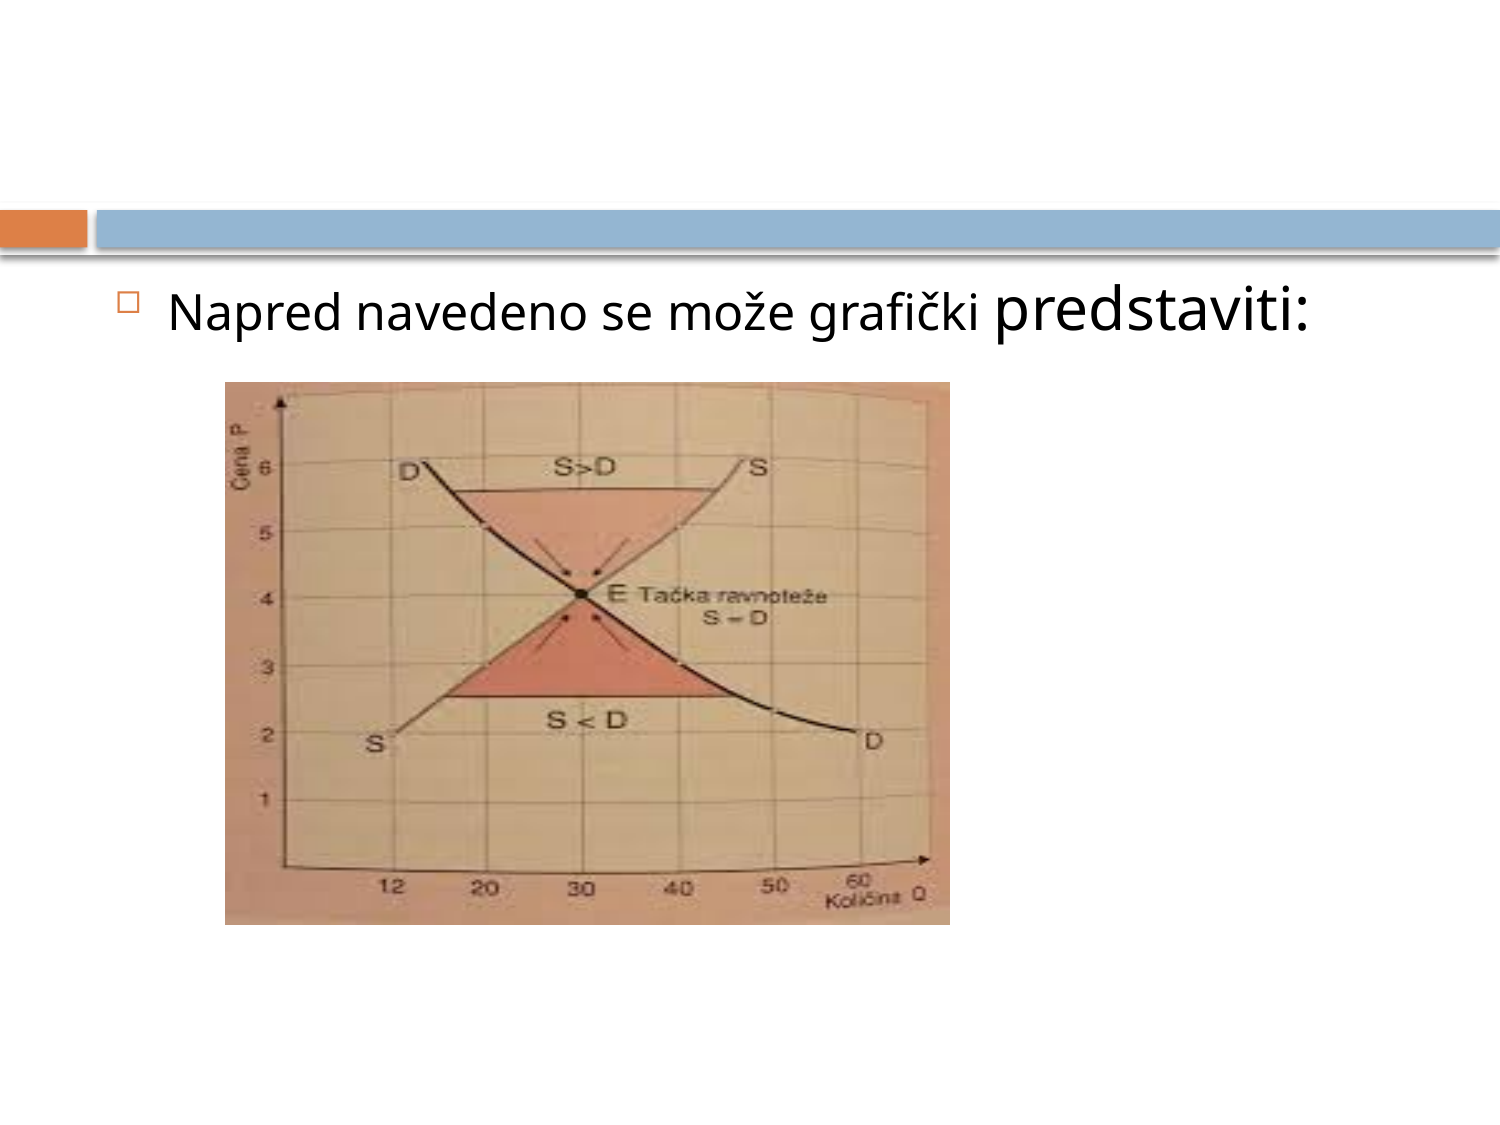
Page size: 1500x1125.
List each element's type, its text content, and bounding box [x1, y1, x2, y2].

list Napred navedeno se može grafički predstaviti: [100, 262, 1438, 1000]
picture [224, 382, 951, 926]
